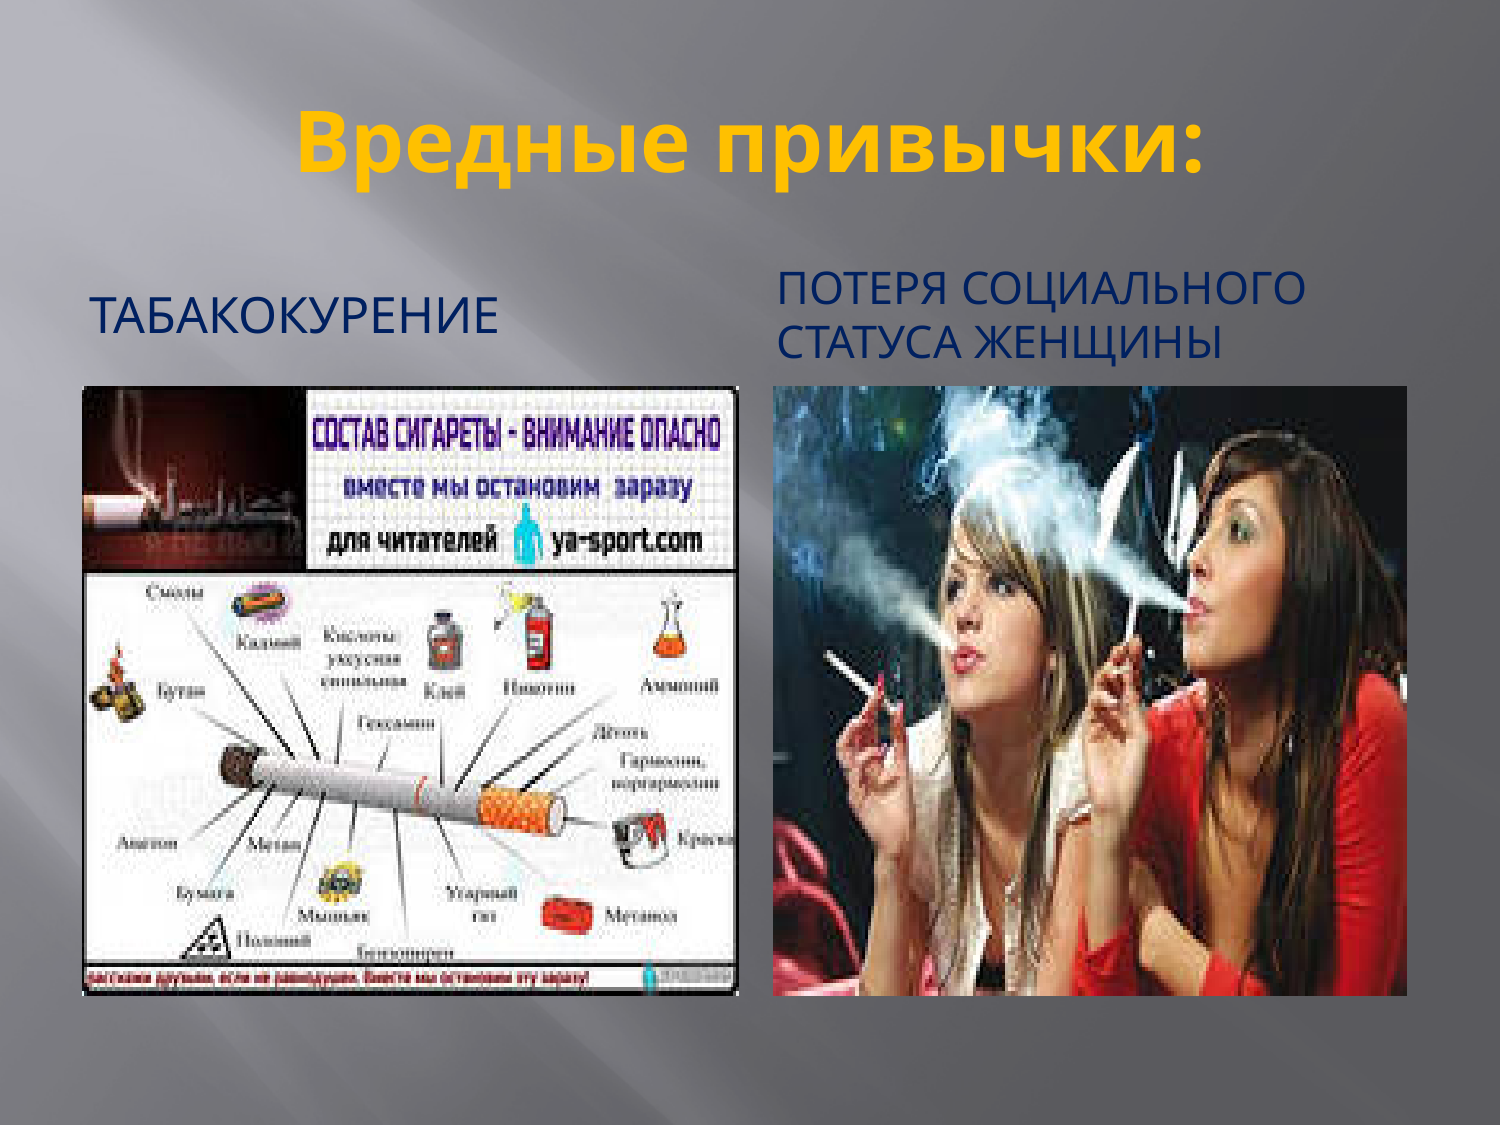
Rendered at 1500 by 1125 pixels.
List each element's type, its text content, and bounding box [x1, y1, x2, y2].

title Вредные привычки: [75, 44, 1425, 233]
list Табакокурение [75, 251, 738, 375]
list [81, 386, 739, 997]
list Потеря социального статуса женщины [761, 251, 1425, 375]
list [773, 386, 1407, 997]
